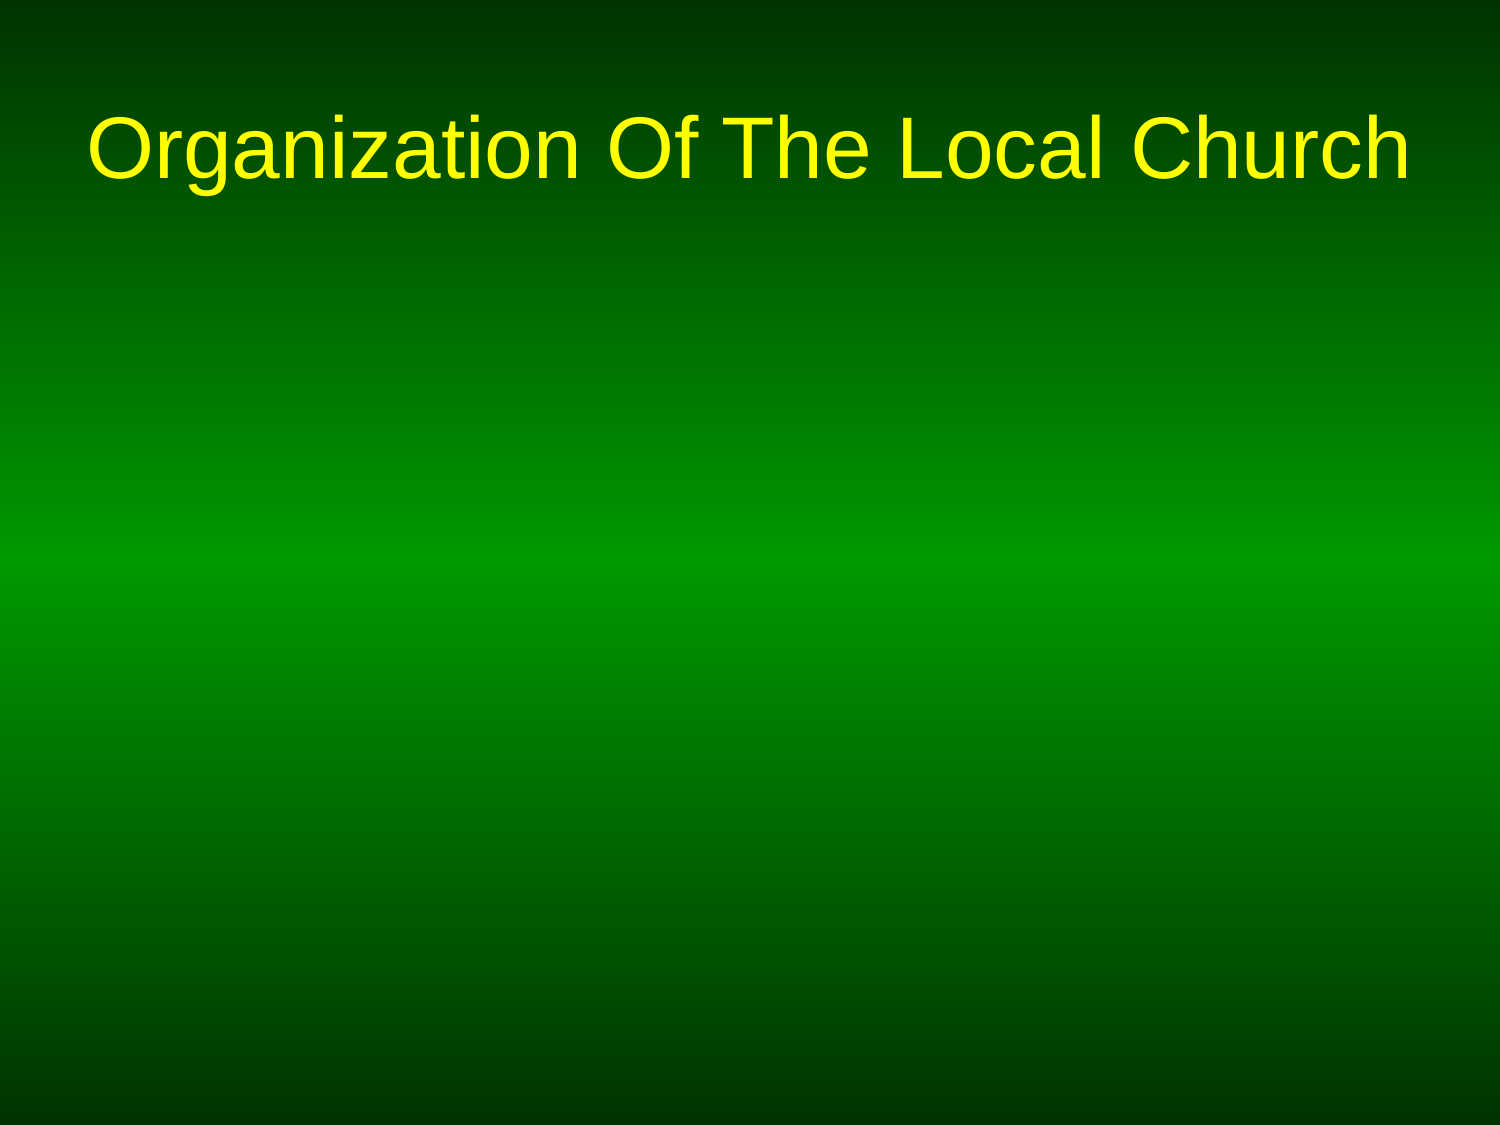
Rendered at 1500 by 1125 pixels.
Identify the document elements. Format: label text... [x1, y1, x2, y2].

title Organization Of The Local Church [37, 50, 1463, 238]
